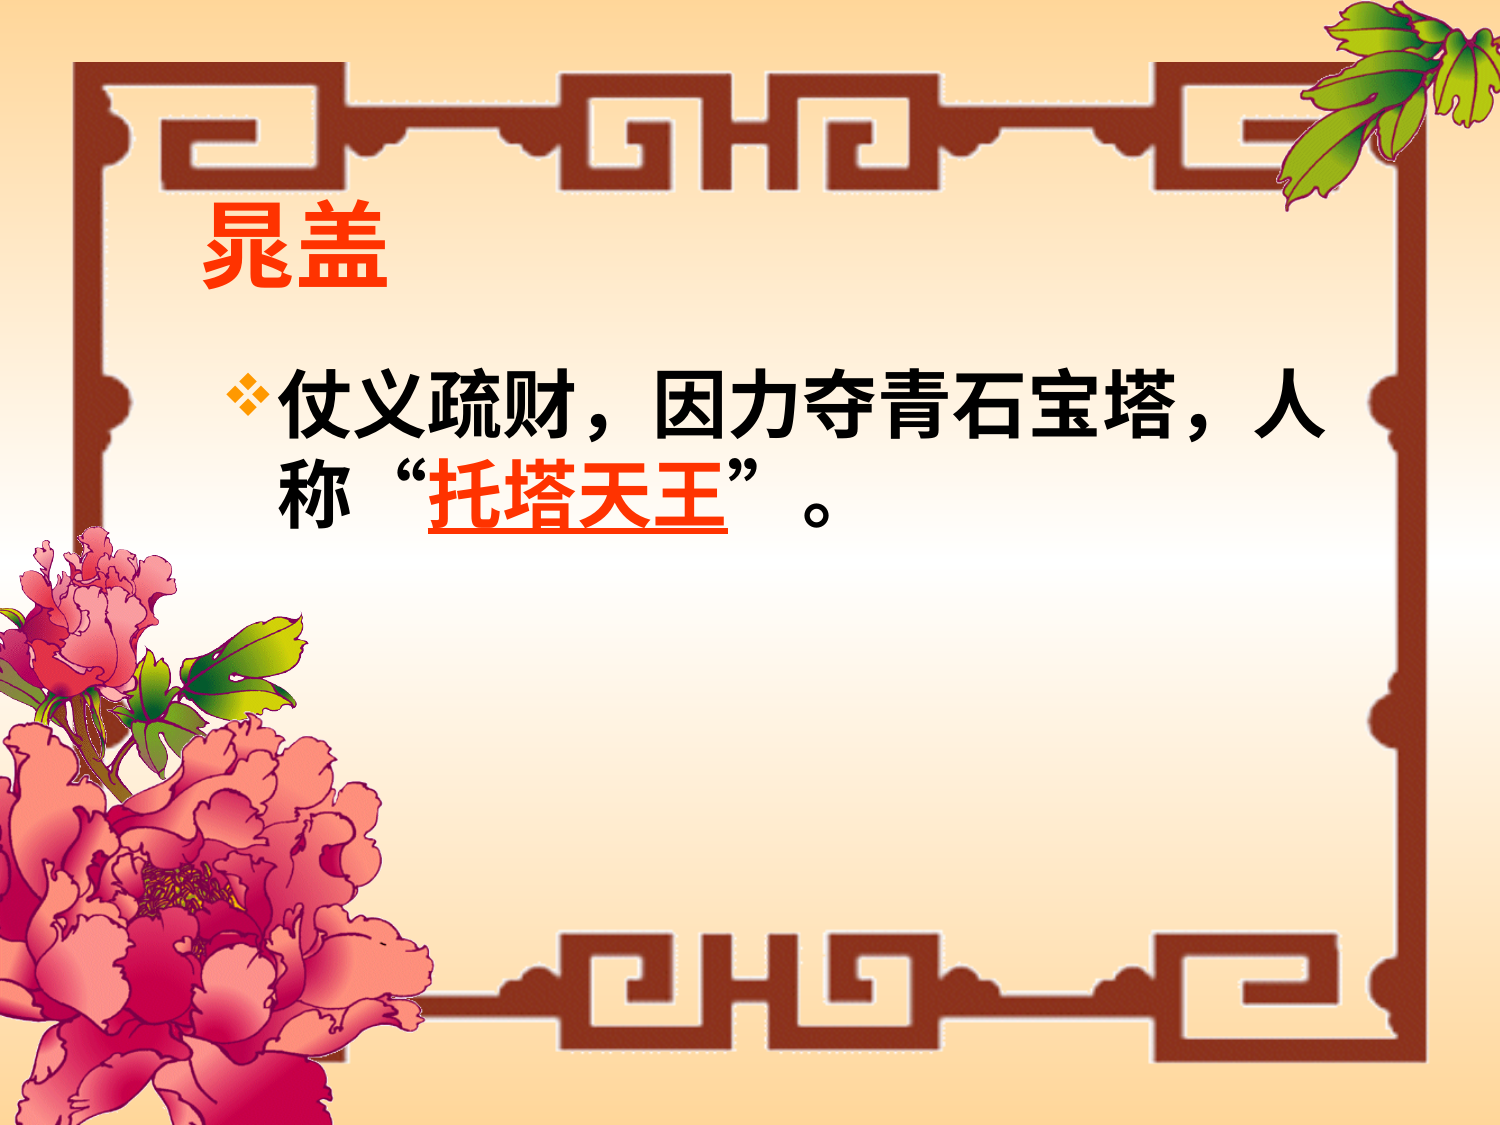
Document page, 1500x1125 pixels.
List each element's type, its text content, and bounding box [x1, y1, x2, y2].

title 晁盖 [100, 148, 491, 337]
list 仗义疏财，因力夺青石宝塔，人称“托塔天王”。 [206, 350, 1353, 847]
picture [0, 0, 1500, 1125]
slide_number [1074, 1025, 1388, 1100]
